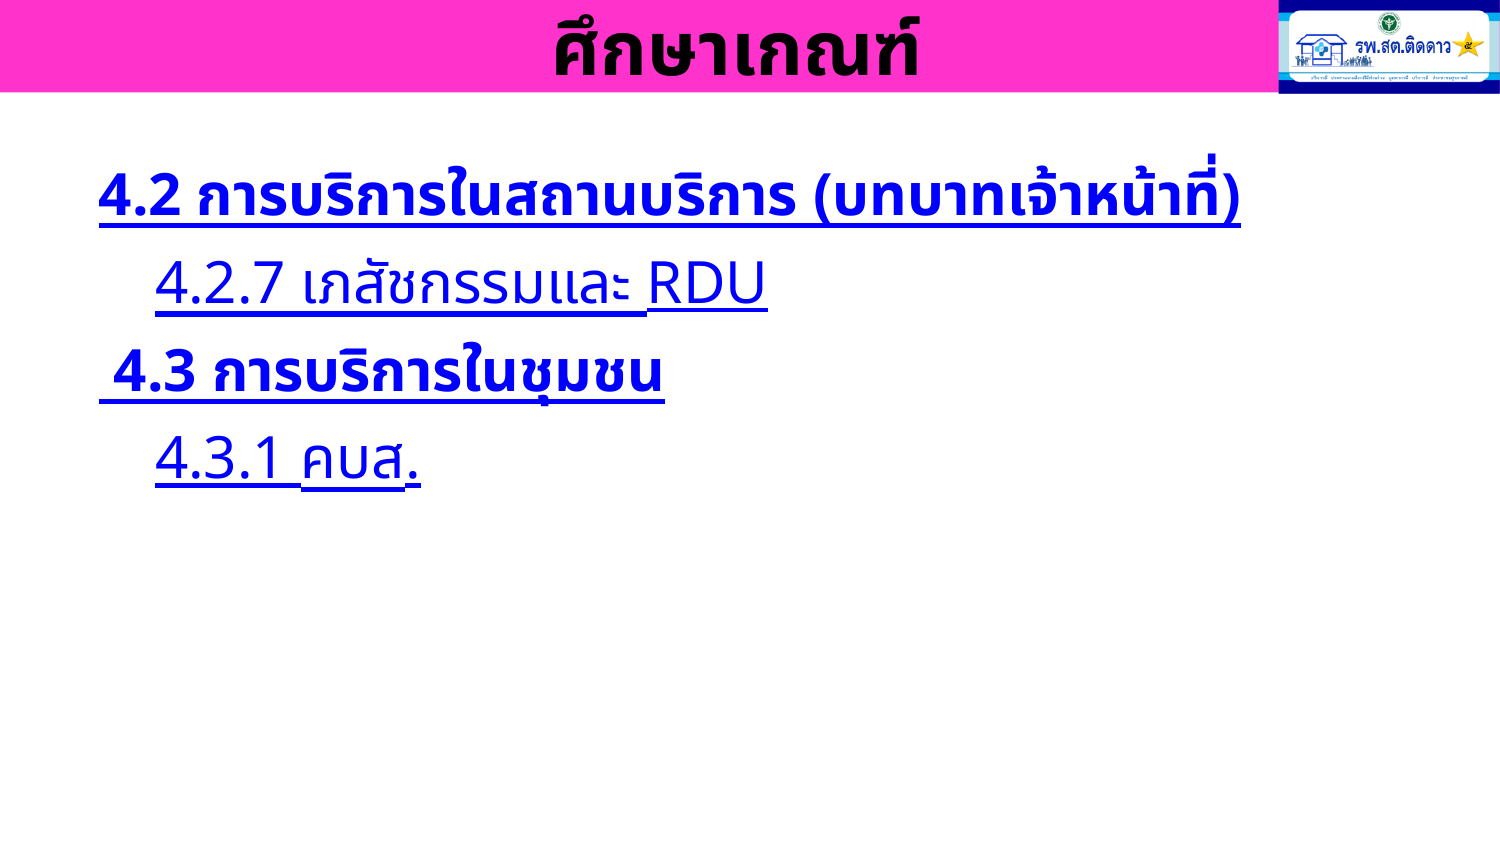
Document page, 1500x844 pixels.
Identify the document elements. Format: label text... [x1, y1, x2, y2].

picture [1278, 0, 1500, 94]
text_box [0, 0, 195, 93]
text_box ศึกษาเกณฑ์ [195, 0, 1276, 97]
text_box 4.2 การบริการในสถานบริการ (บทบาทเจ้าหน้าที่) 4.2.7 เภสัชกรรมและ RDU 4.3 การบริการในชุมชน 4.3.1 คบส. [83, 149, 1437, 517]
